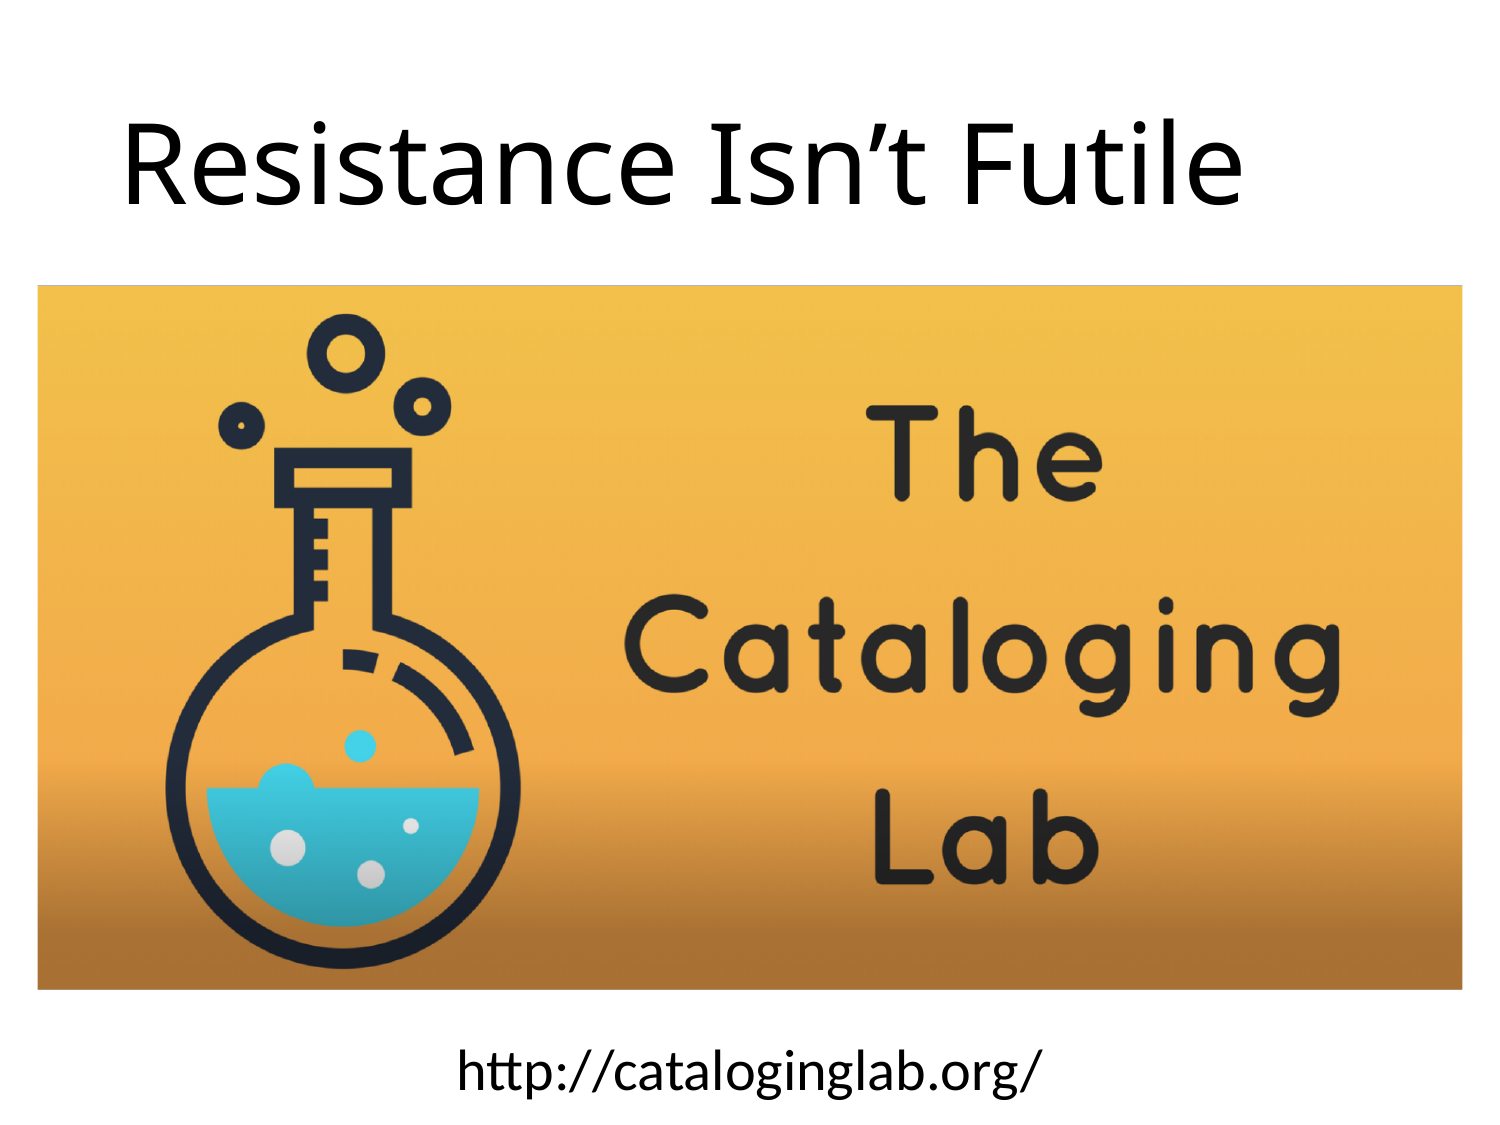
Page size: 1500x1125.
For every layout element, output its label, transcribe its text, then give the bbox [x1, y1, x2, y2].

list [37, 282, 1463, 990]
title Resistance Isn’t Futile [103, 59, 1397, 278]
text_box http://cataloginglab.org/ [56, 1025, 1444, 1110]
